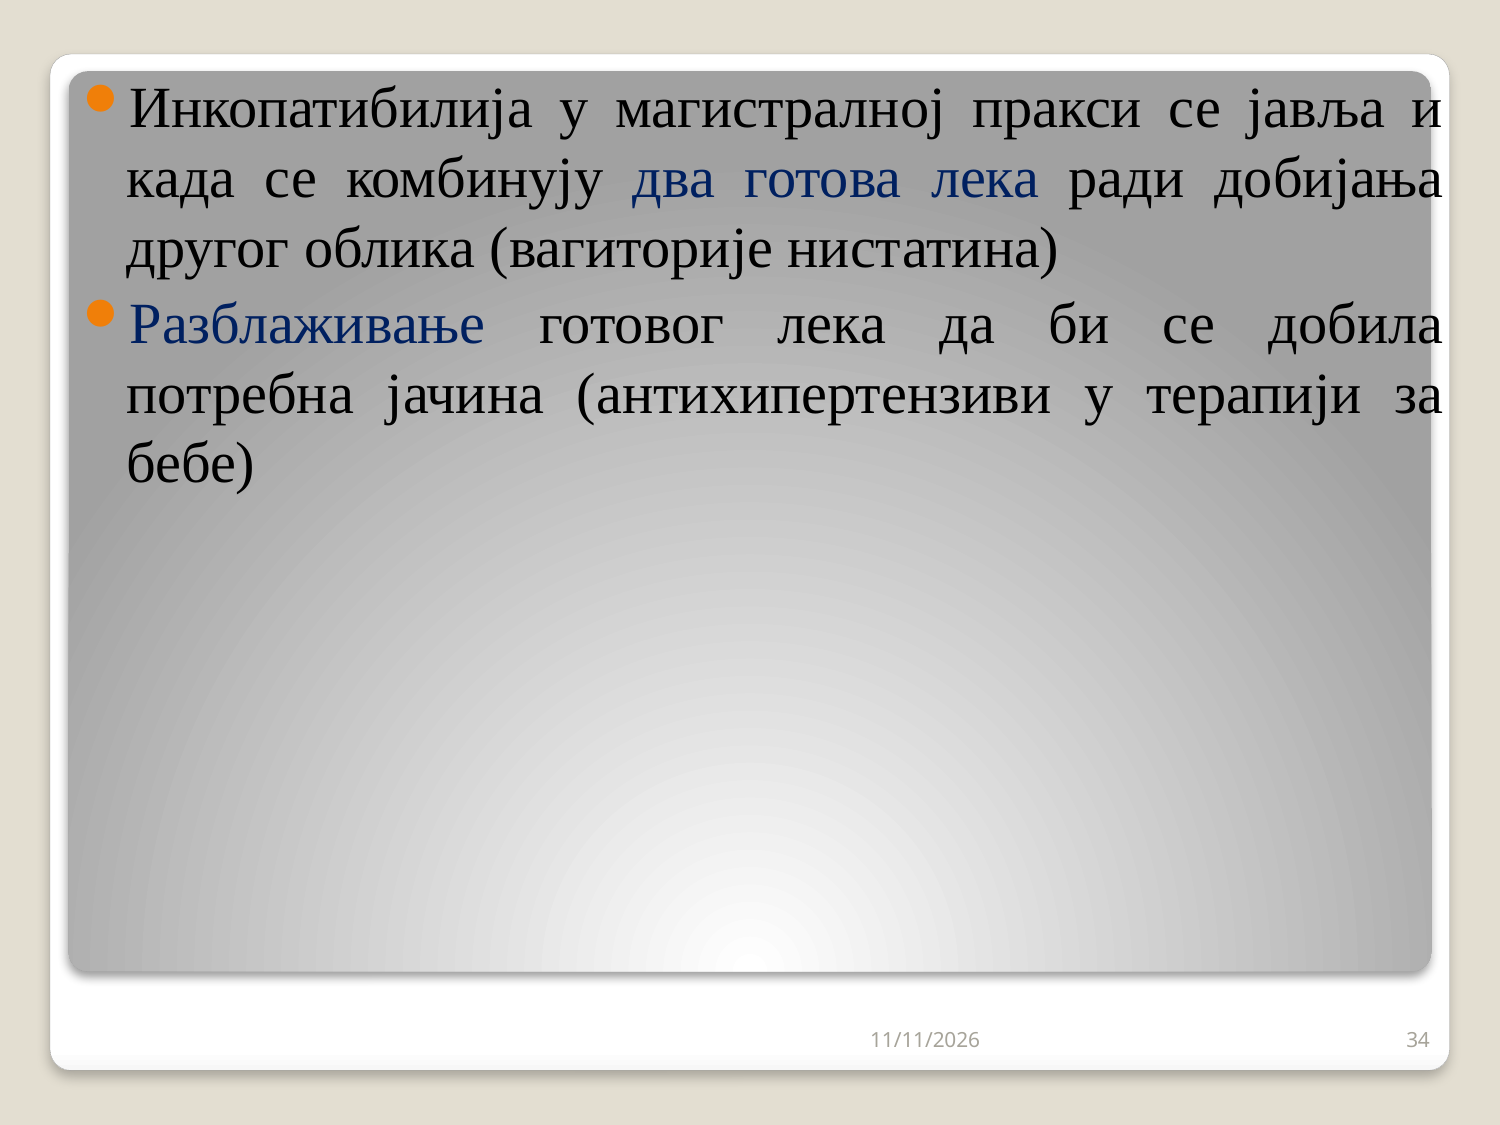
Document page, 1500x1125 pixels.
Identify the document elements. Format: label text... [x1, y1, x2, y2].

slide_number 34 [1369, 1002, 1445, 1063]
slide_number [619, 1002, 995, 1063]
list Инкопатибилија у магистралној пракси се јавља и када се комбинују два готова лека ради добијања другог облика (вагиторије нистатина) Разблаживање готовог лека да би се добила потребна јачина (антихипертензиви у терапији за бебе) [53, 54, 1459, 1083]
